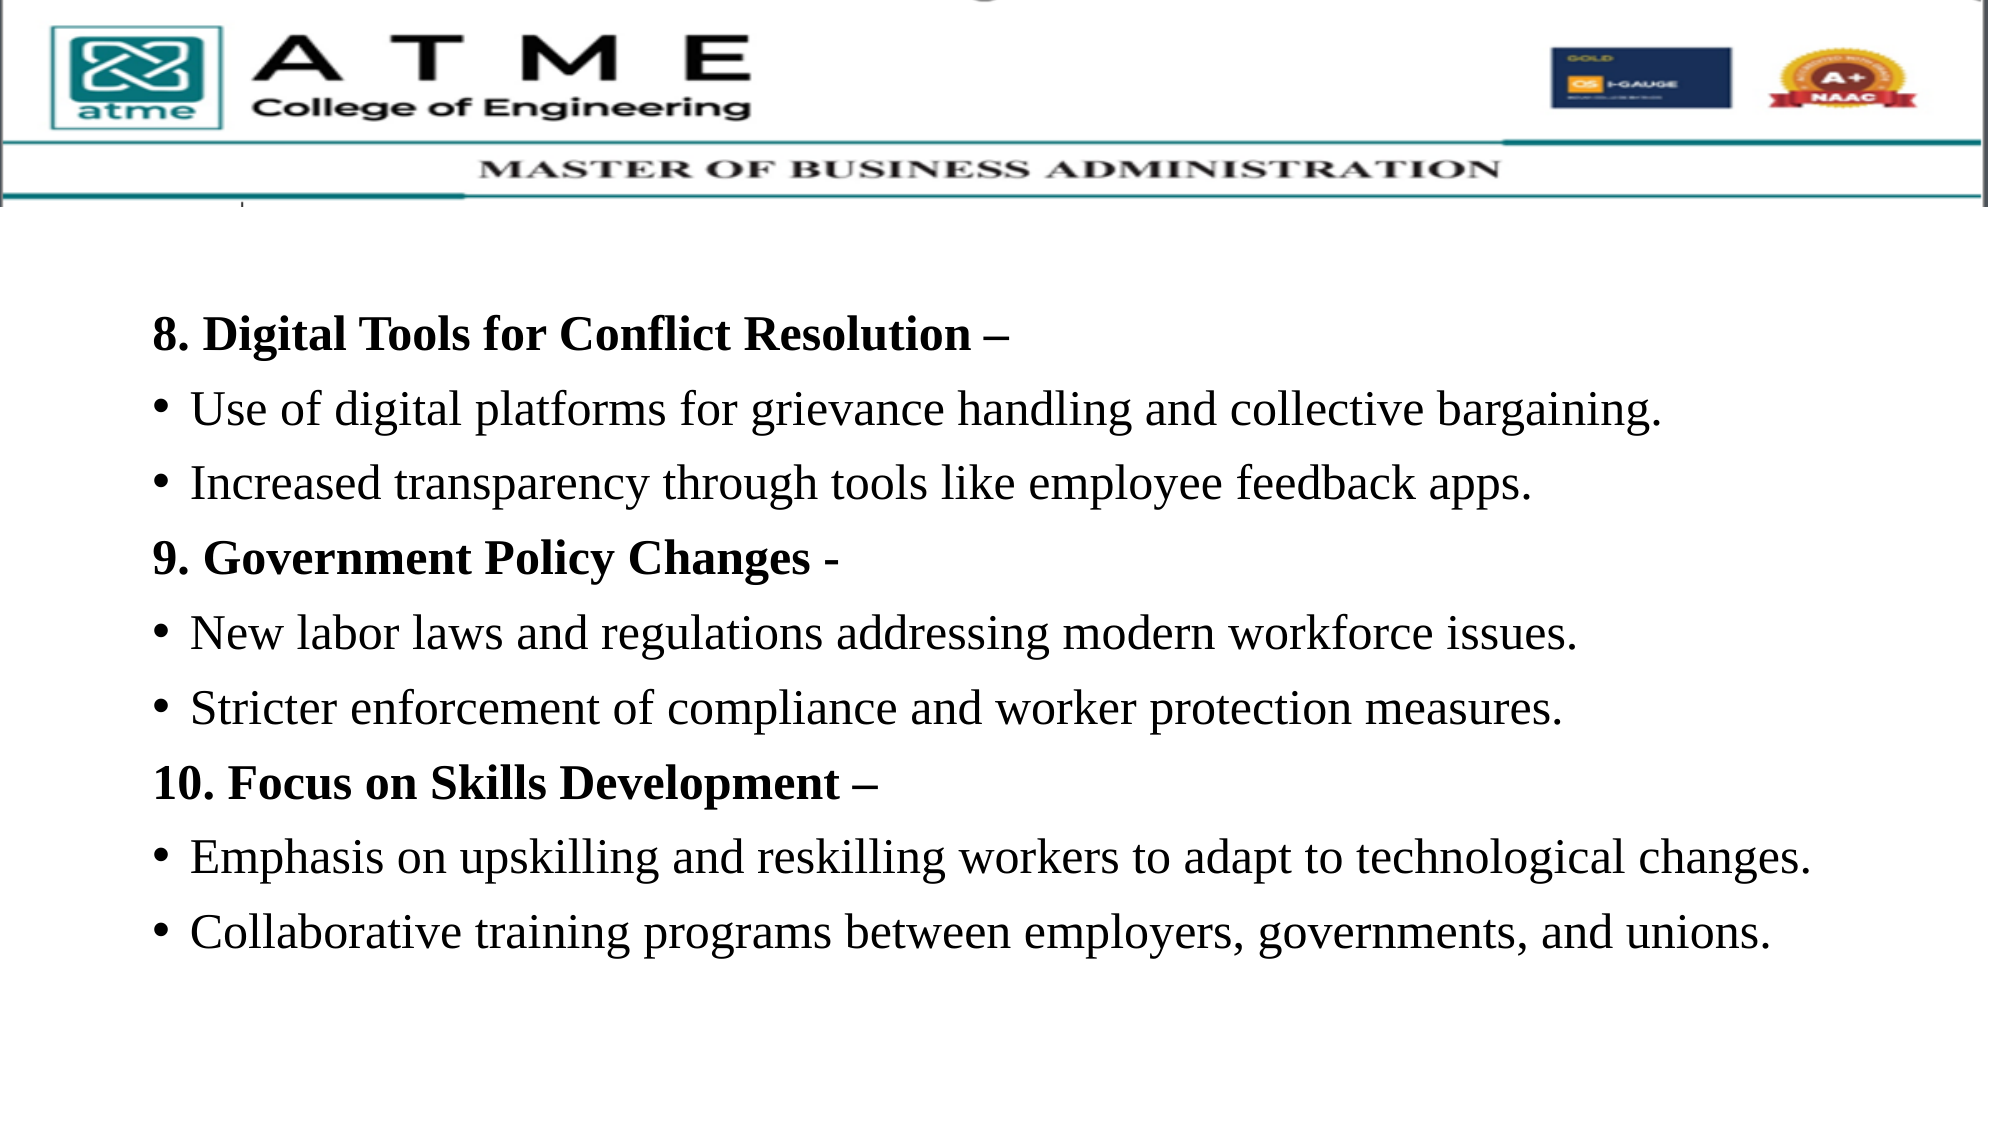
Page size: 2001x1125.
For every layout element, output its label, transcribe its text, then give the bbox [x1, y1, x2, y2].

list 8. Digital Tools for Conflict Resolution – Use of digital platforms for grievance handling and collective bargaining. Increased transparency through tools like employee feedback apps. 9. Government Policy Changes - New labor laws and regulations addressing modern workforce issues. Stricter enforcement of compliance and worker protection measures. 10. Focus on Skills Development – Emphasis on upskilling and reskilling workers to adapt to technological changes. Collaborative training programs between employers, governments, and unions. [137, 299, 1863, 1014]
picture [0, 0, 1988, 207]
